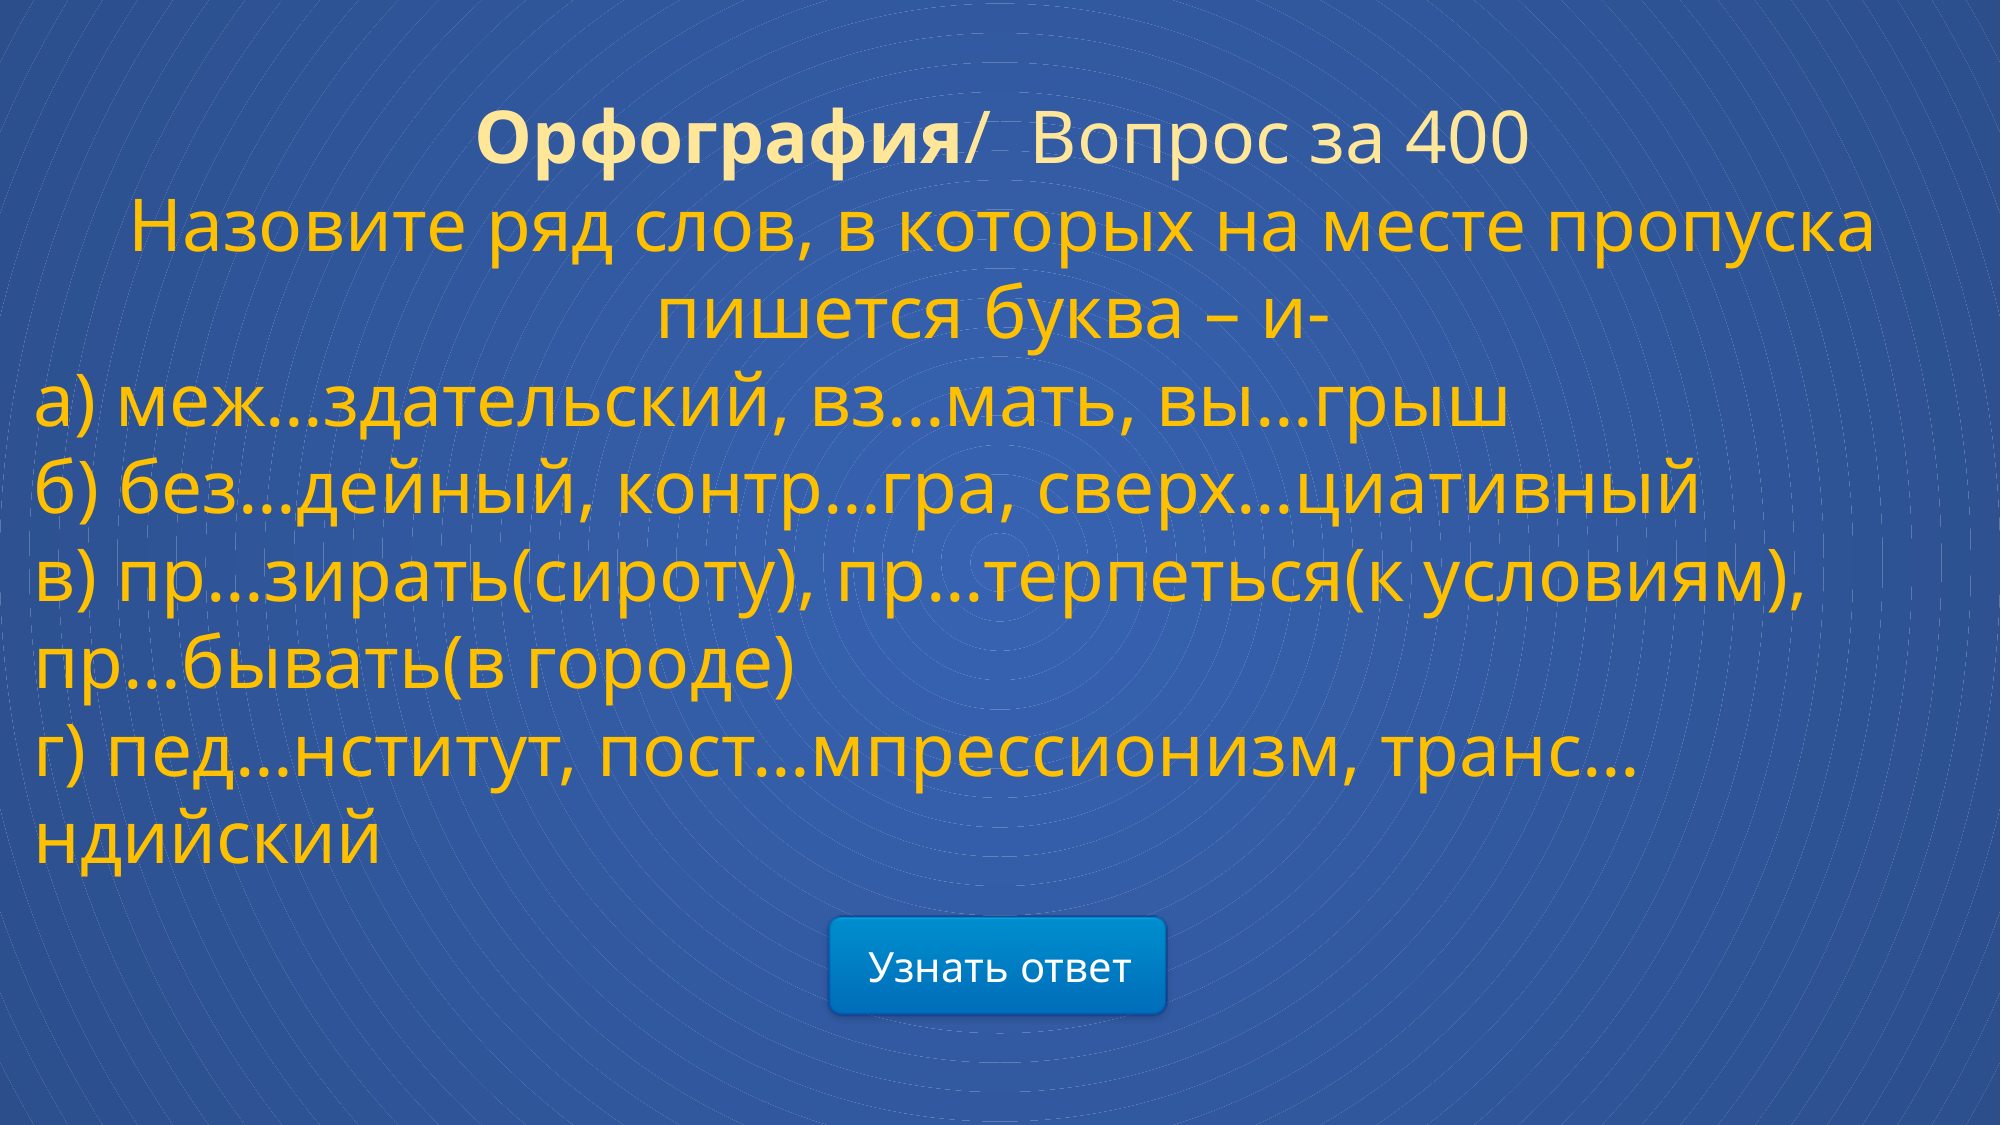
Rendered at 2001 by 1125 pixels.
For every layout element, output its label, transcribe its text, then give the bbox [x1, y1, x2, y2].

picture [793, 902, 1180, 1035]
text_box Орфография/ Вопрос за 400 Назовите ряд слов, в которых на месте пропуска пишется буква – и- а) меж…здательский, вз…мать, вы…грыш б) без…дейный, контр…гра, сверх…циативный в) пр…зирать(сироту), пр…терпеться(к условиям), пр…бывать(в городе) г) пед…нститут, пост…мпрессионизм, транс…ндийский [18, 83, 1988, 886]
